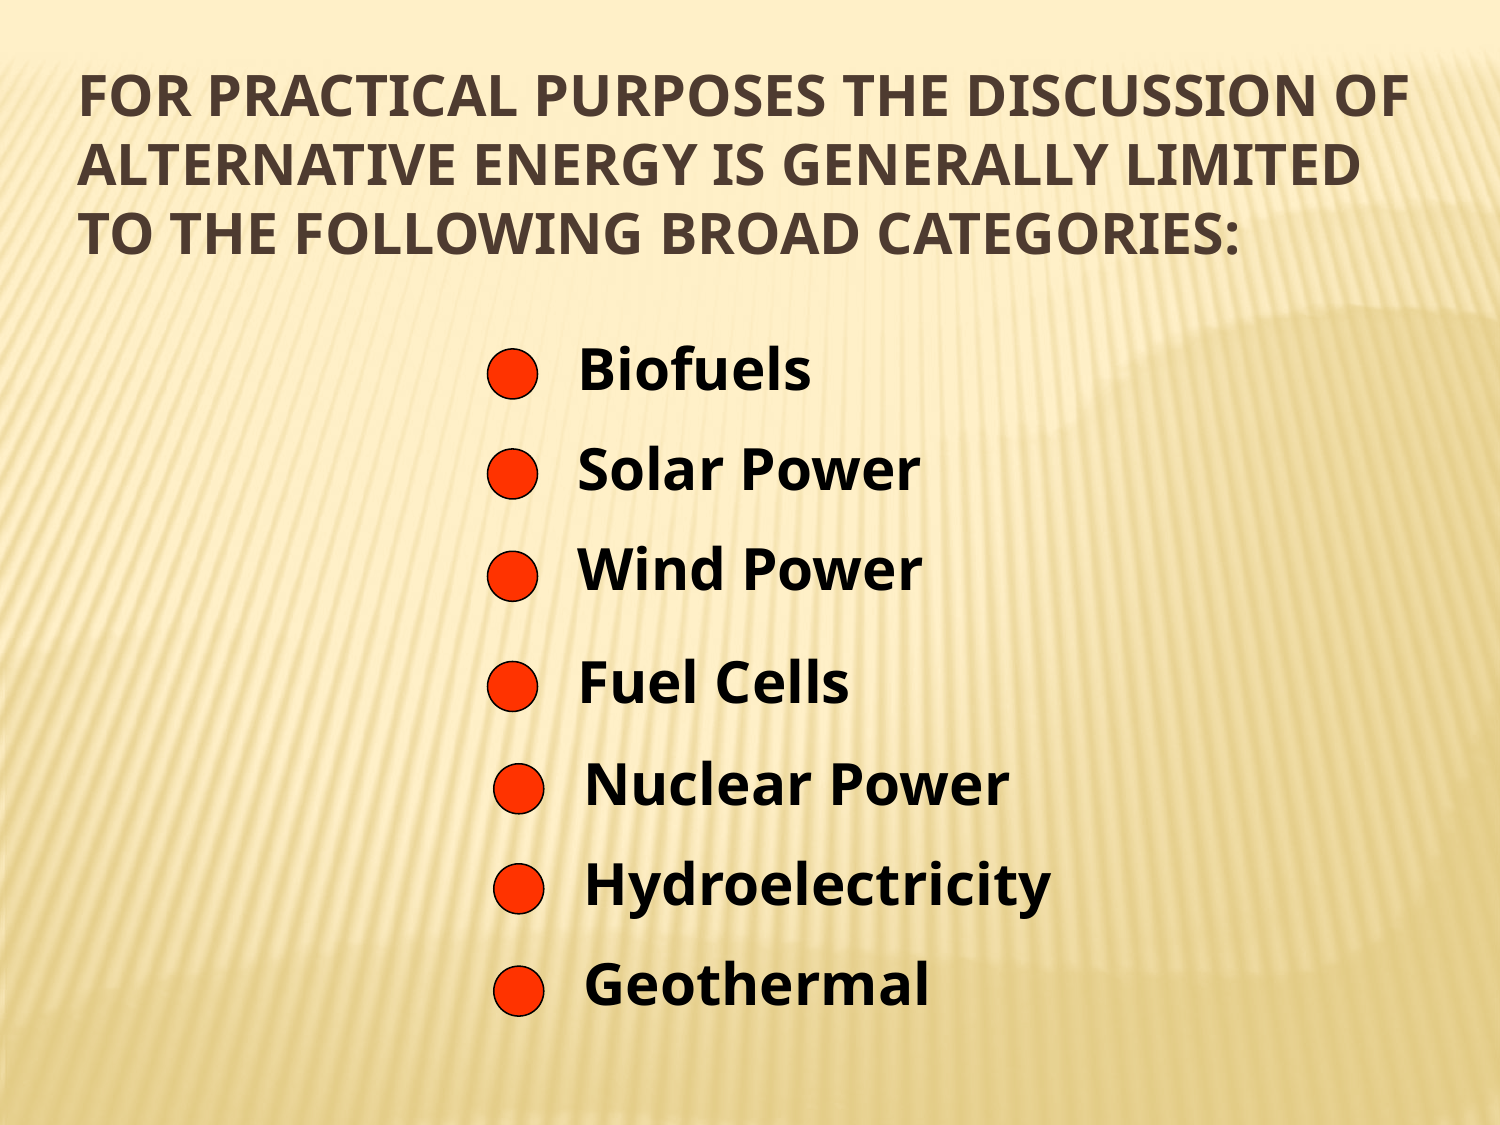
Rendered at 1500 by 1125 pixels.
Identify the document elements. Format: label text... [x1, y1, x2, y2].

text_box [487, 551, 538, 602]
text_box Nuclear Power [568, 739, 1169, 825]
text_box Fuel Cells [562, 637, 1163, 723]
text_box Hydroelectricity [568, 839, 1169, 925]
text_box [493, 863, 544, 914]
text_box Solar Power [562, 425, 1163, 510]
text_box [487, 448, 538, 499]
text_box [493, 966, 544, 1017]
text_box For practical purposes the discussion of alternative energy is generally limited to the following broad categories: [62, 49, 1463, 275]
text_box Geothermal [568, 939, 1175, 1025]
text_box [487, 348, 538, 399]
text_box Wind Power [562, 525, 1169, 610]
text_box [493, 763, 544, 814]
text_box Biofuels [562, 324, 1163, 410]
text_box [487, 661, 538, 712]
